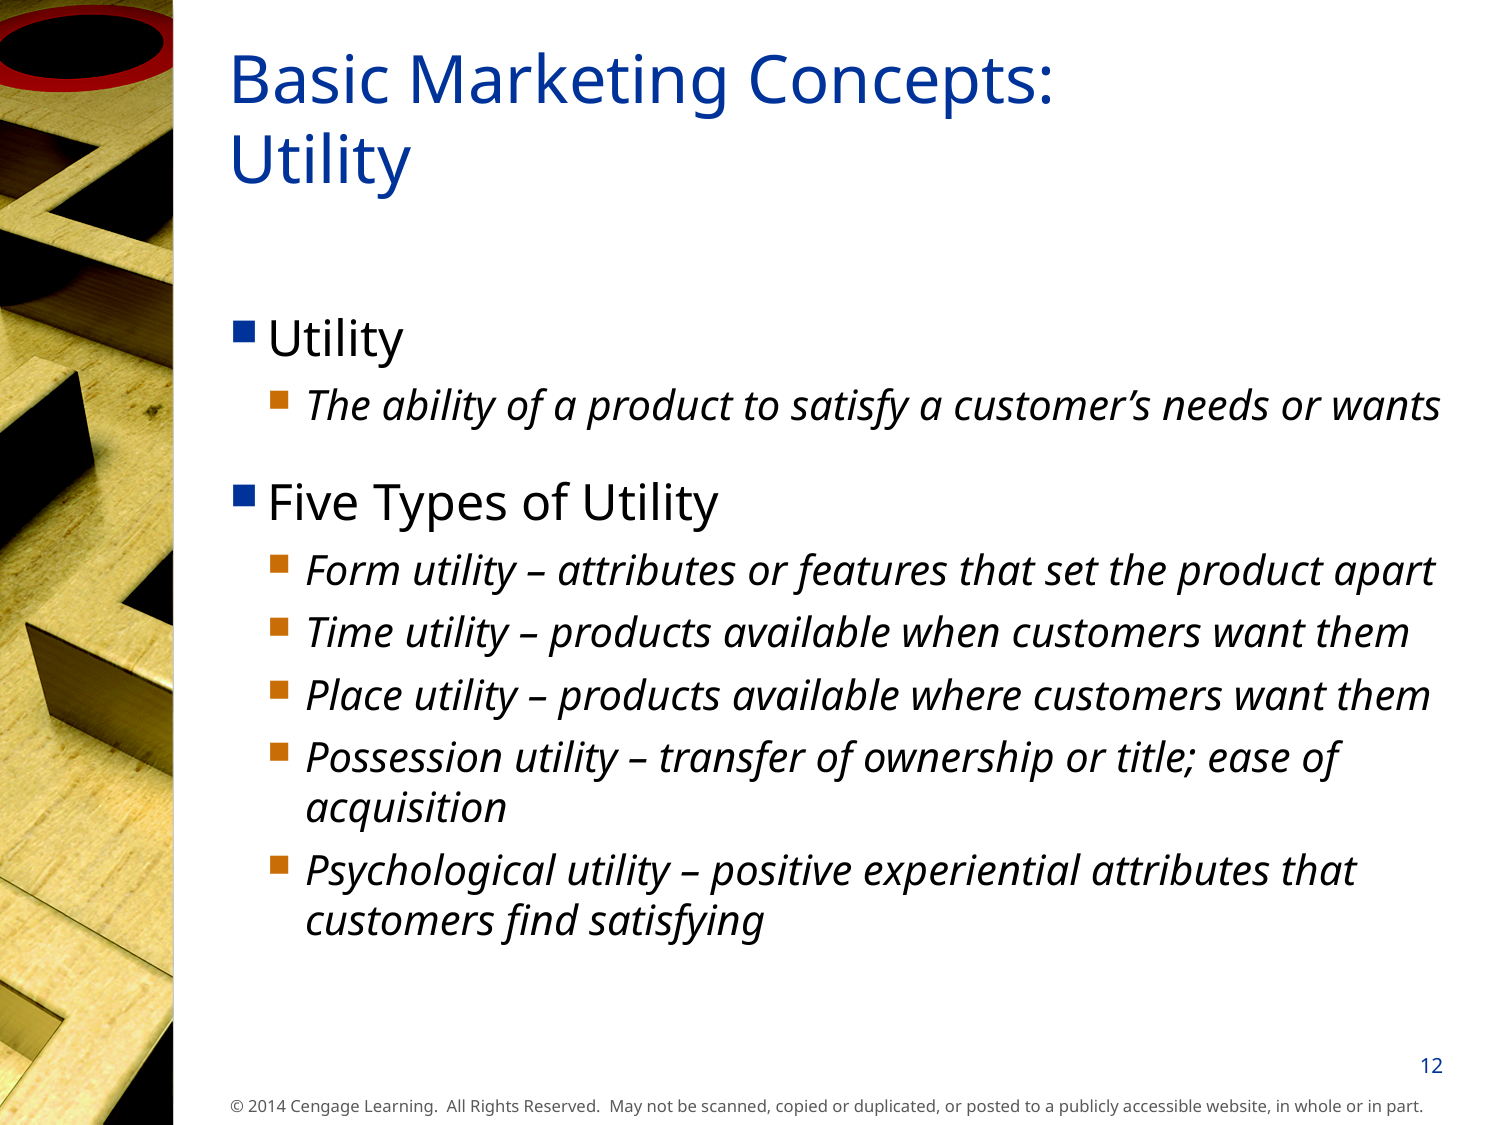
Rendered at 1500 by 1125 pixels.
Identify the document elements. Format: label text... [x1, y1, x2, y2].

picture [0, 0, 174, 1125]
slide_number 12 [1386, 1037, 1478, 1097]
title Basic Marketing Concepts: Utility [213, 29, 1454, 213]
list Utility The ability of a product to satisfy a customer’s needs or wants Five Types of Utility Form utility – attributes or features that set the product apart Time utility – products available when customers want them Place utility – products available where customers want them Possession utility – transfer of ownership or title; ease of acquisition Psychological utility – positive experiential attributes that customers find satisfying [215, 212, 1478, 981]
